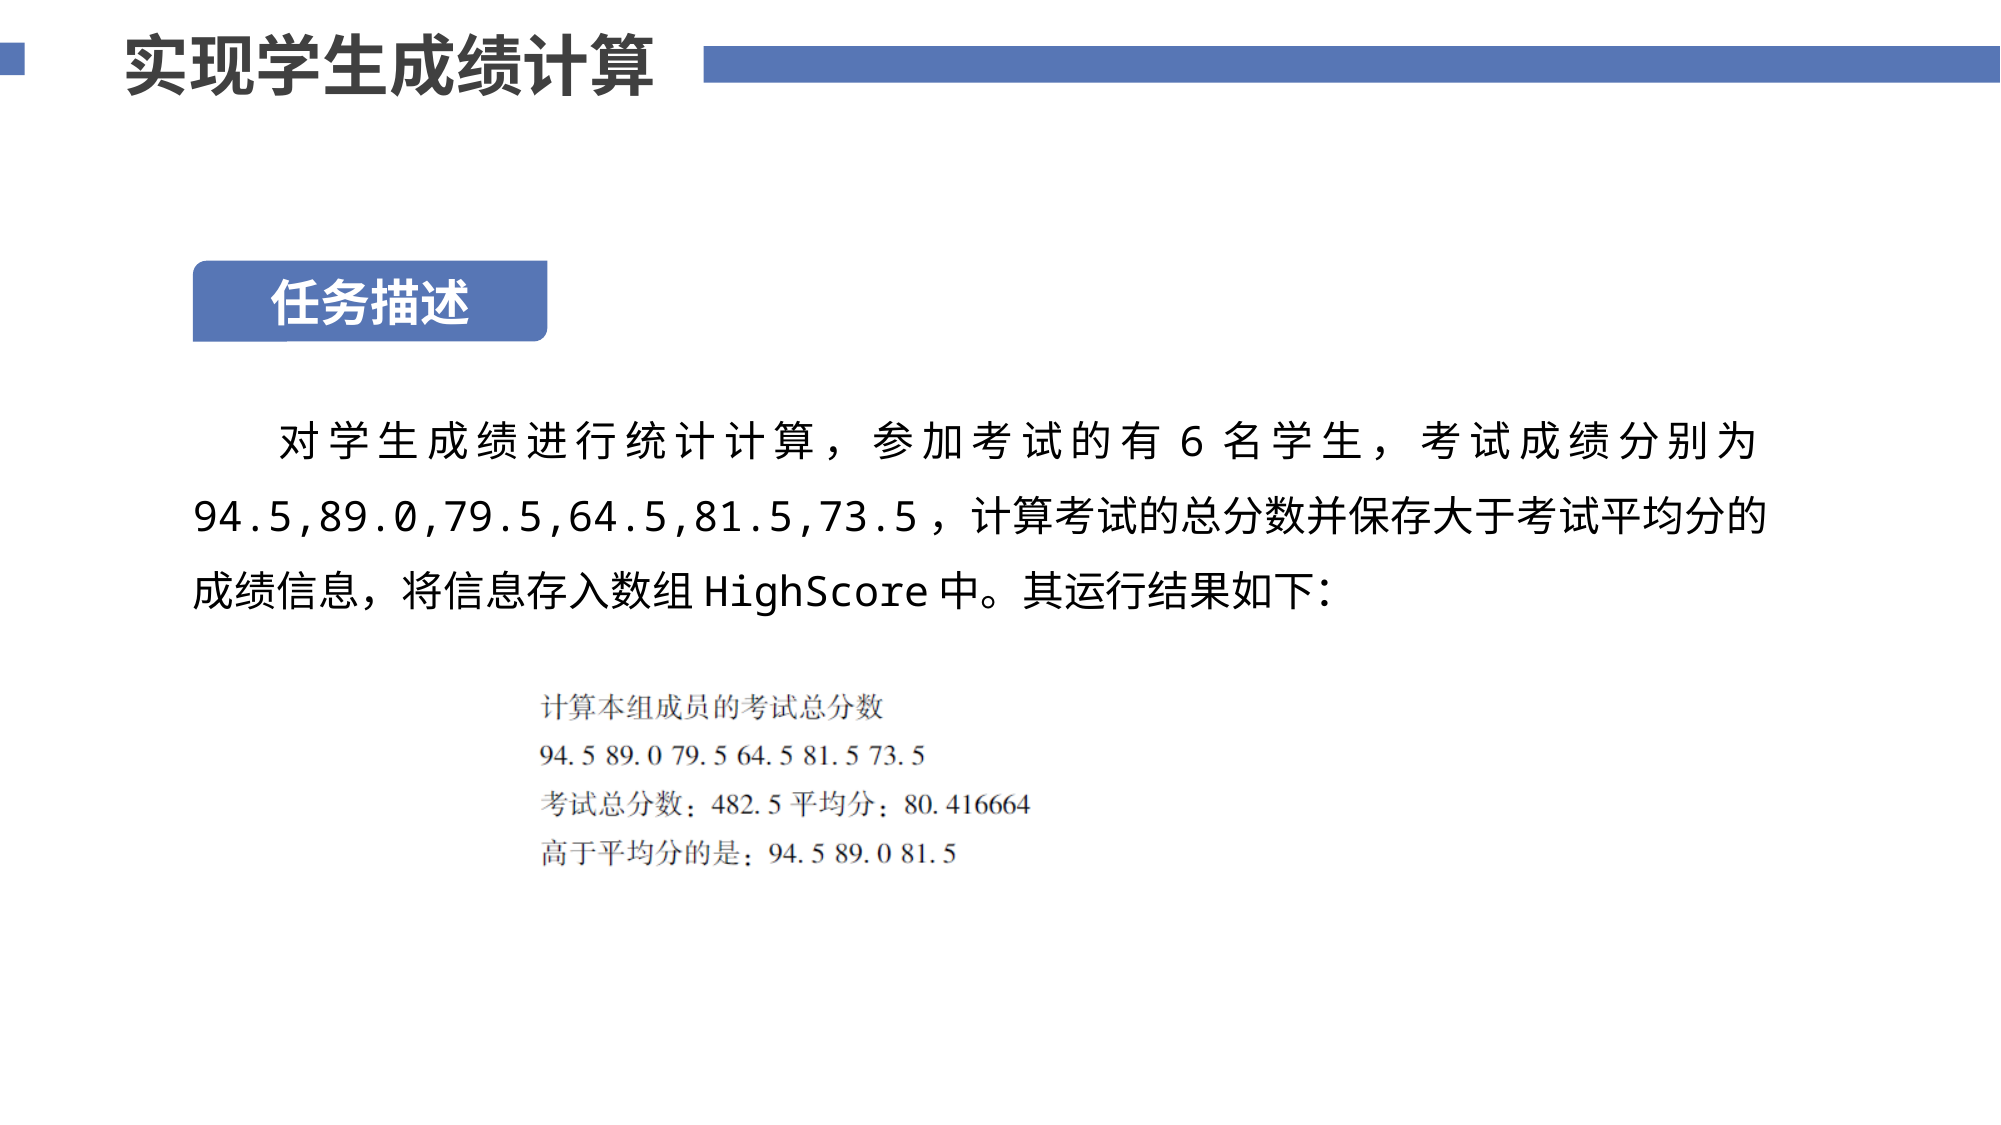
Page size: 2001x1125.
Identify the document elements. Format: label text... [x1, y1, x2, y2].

text_box [0, 41, 26, 76]
text_box 实现学生成绩计算 [122, 23, 657, 104]
text_box [702, 45, 2000, 84]
text_box 对学生成绩进行统计计算，参加考试的有6名学生，考试成绩分别为94.5,89.0,79.5,64.5,81.5,73.5，计算考试的总分数并保存大于考试平均分的成绩信息，将信息存入数组HighScore中。其运行结果如下： [192, 389, 1769, 615]
text_box 任务描述 [191, 259, 549, 343]
picture [465, 678, 1603, 913]
